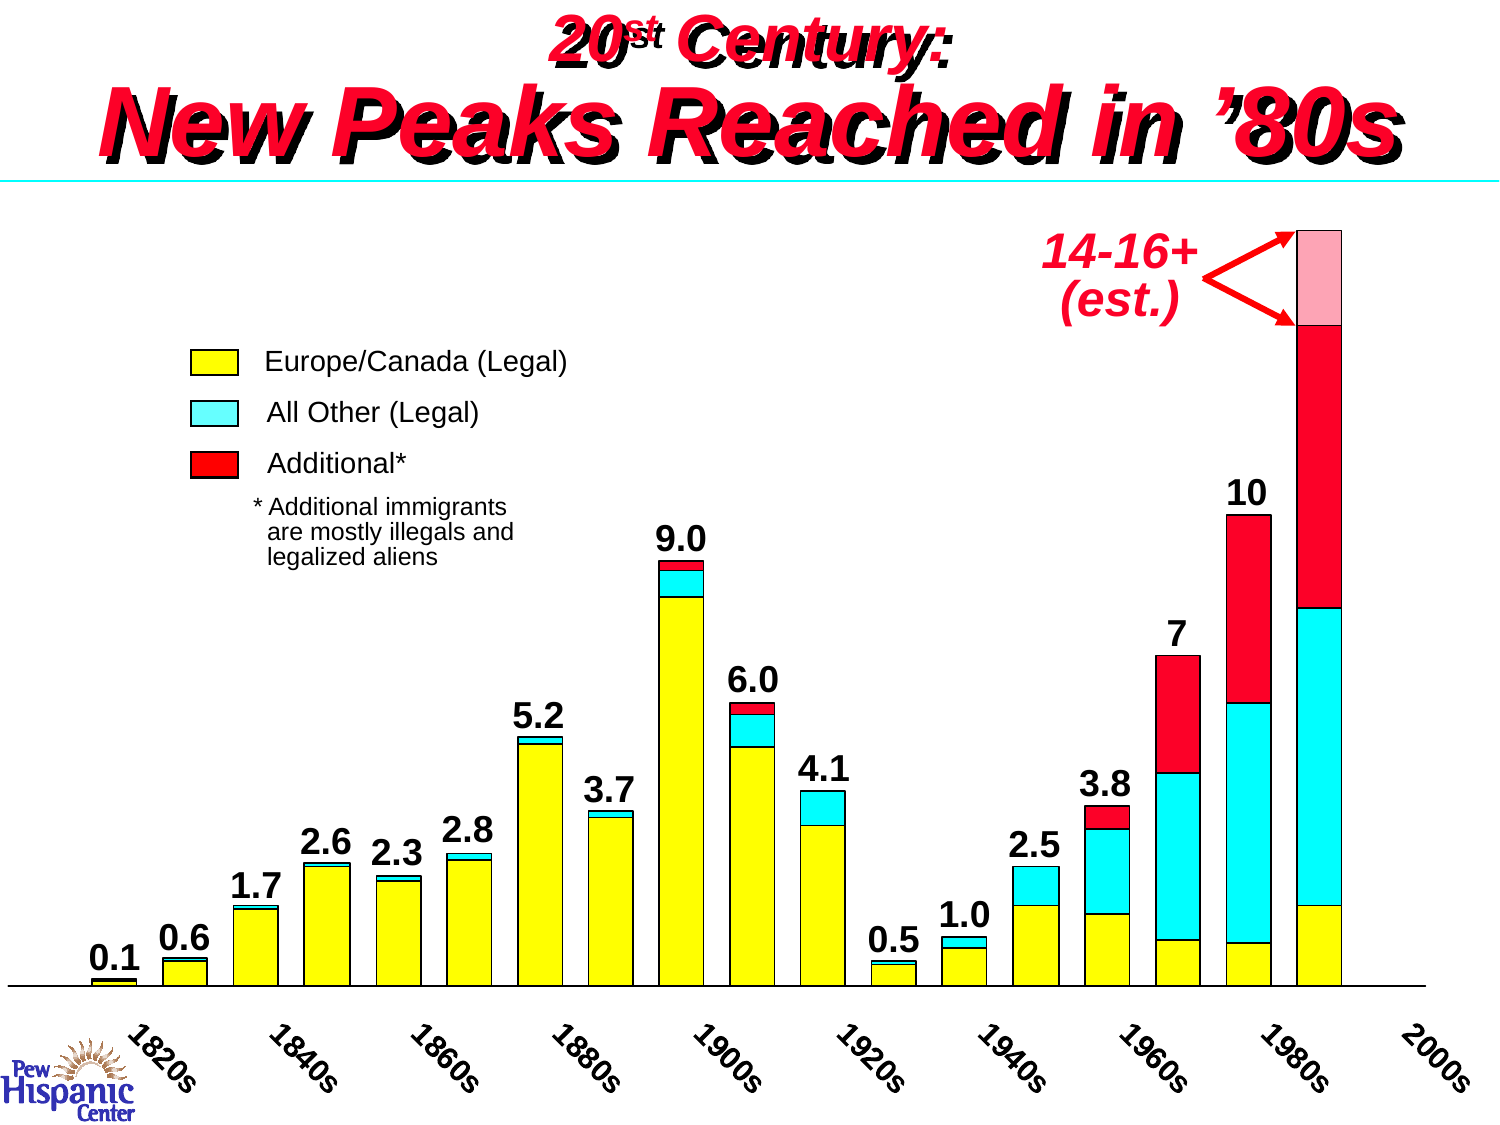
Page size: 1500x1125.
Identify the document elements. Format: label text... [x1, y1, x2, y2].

title 20st Century: New Peaks Reached in ’80s [0, 0, 1500, 174]
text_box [1025, 222, 1296, 335]
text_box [0, 174, 1500, 1119]
